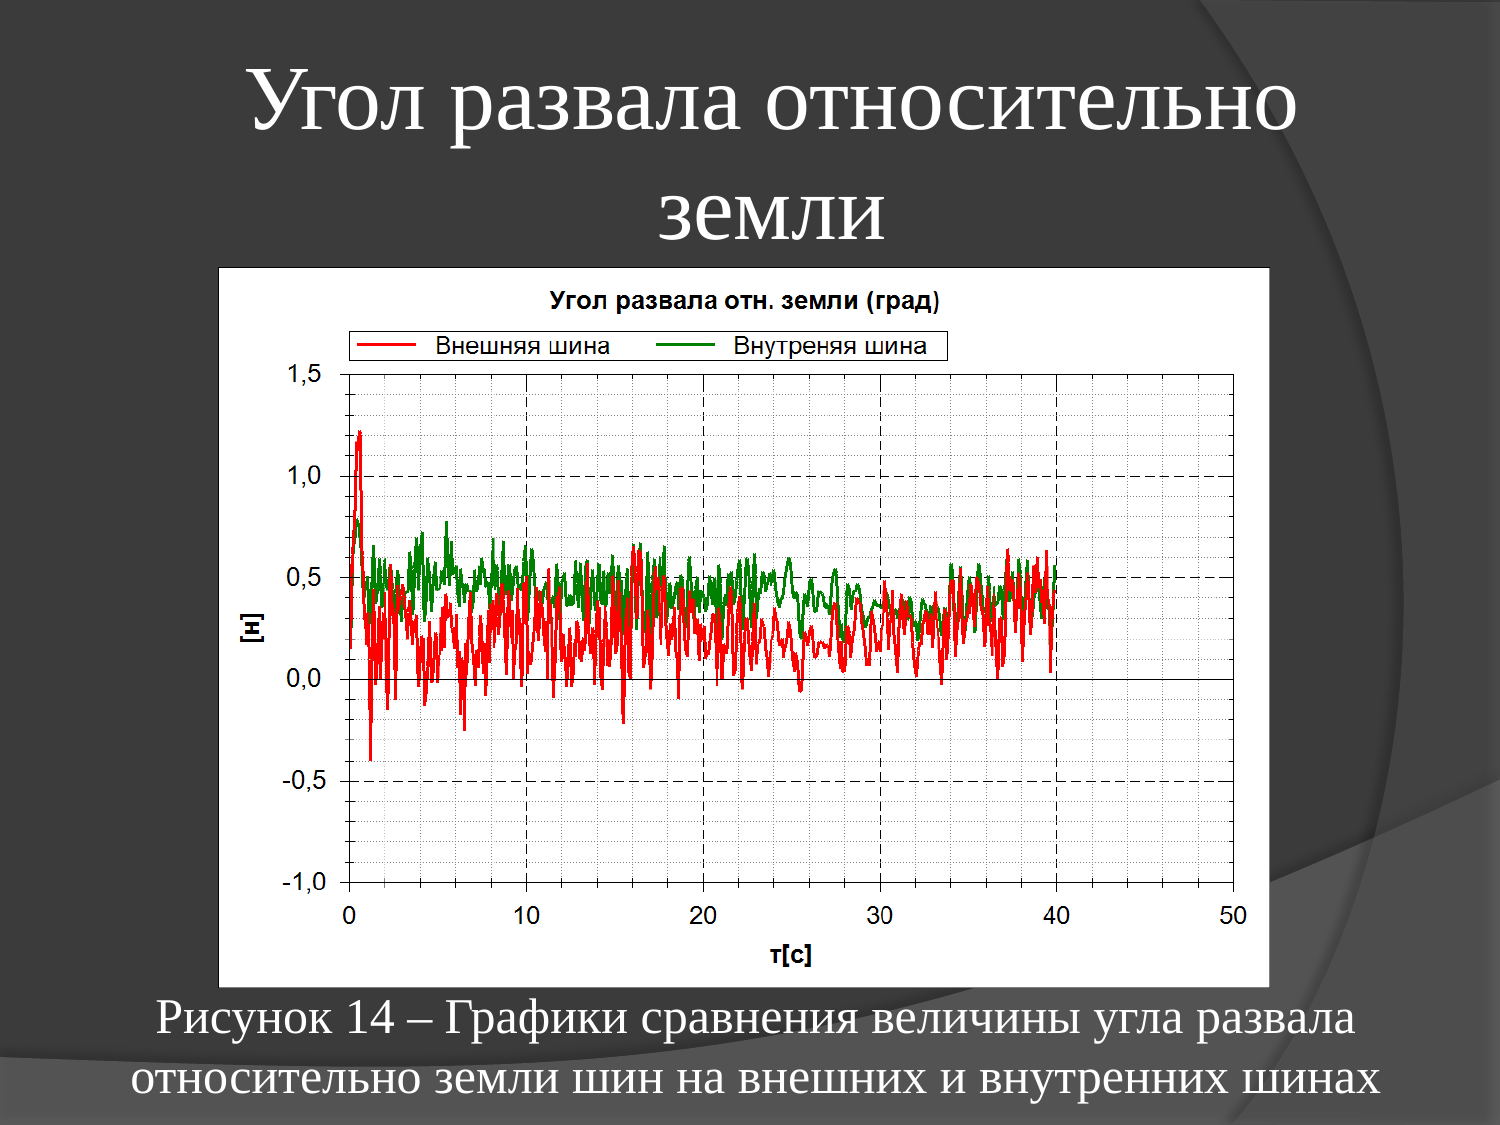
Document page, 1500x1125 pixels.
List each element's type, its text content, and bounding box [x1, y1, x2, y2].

text_box Рисунок 14 – Графики сравнения величины угла развала относительно земли шин на внешних и внутренних шинах [88, 975, 1424, 1111]
title Угол развала относительно земли [159, 54, 1385, 243]
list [218, 266, 1270, 988]
